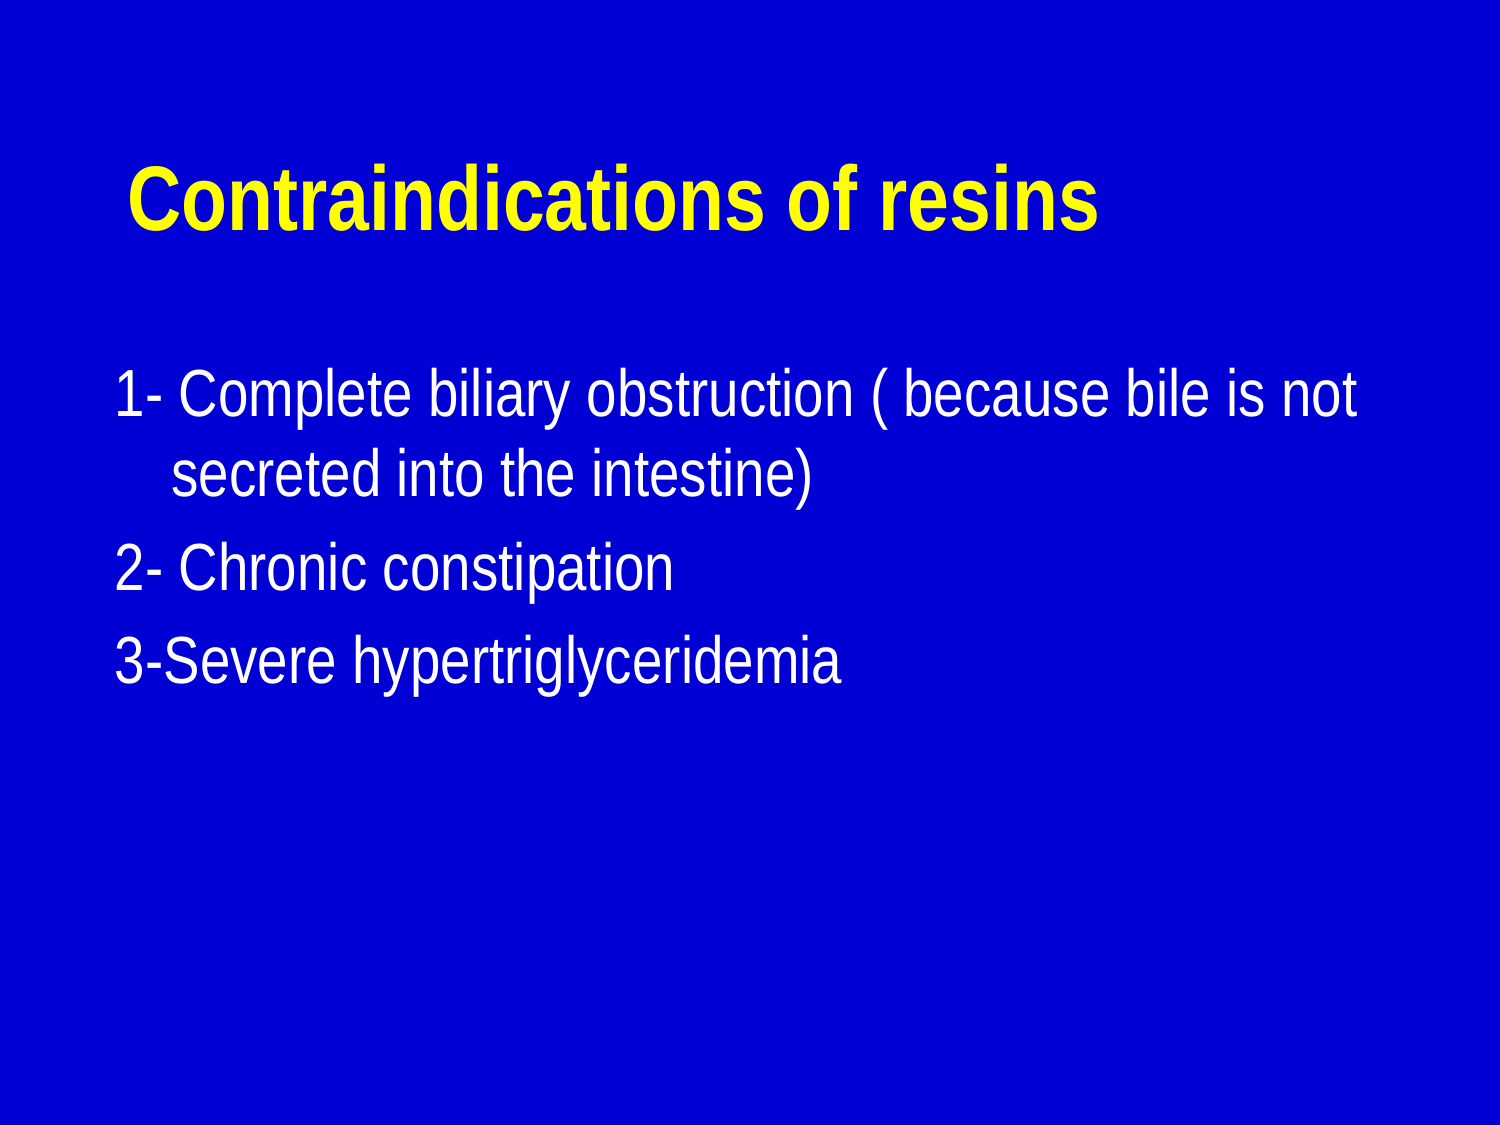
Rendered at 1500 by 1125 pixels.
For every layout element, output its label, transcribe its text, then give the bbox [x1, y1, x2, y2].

list 1- Complete biliary obstruction ( because bile is not secreted into the intestine) 2- Chronic constipation 3-Severe hypertriglyceridemia [99, 342, 1401, 1125]
title Contraindications of resins [112, 99, 1388, 288]
